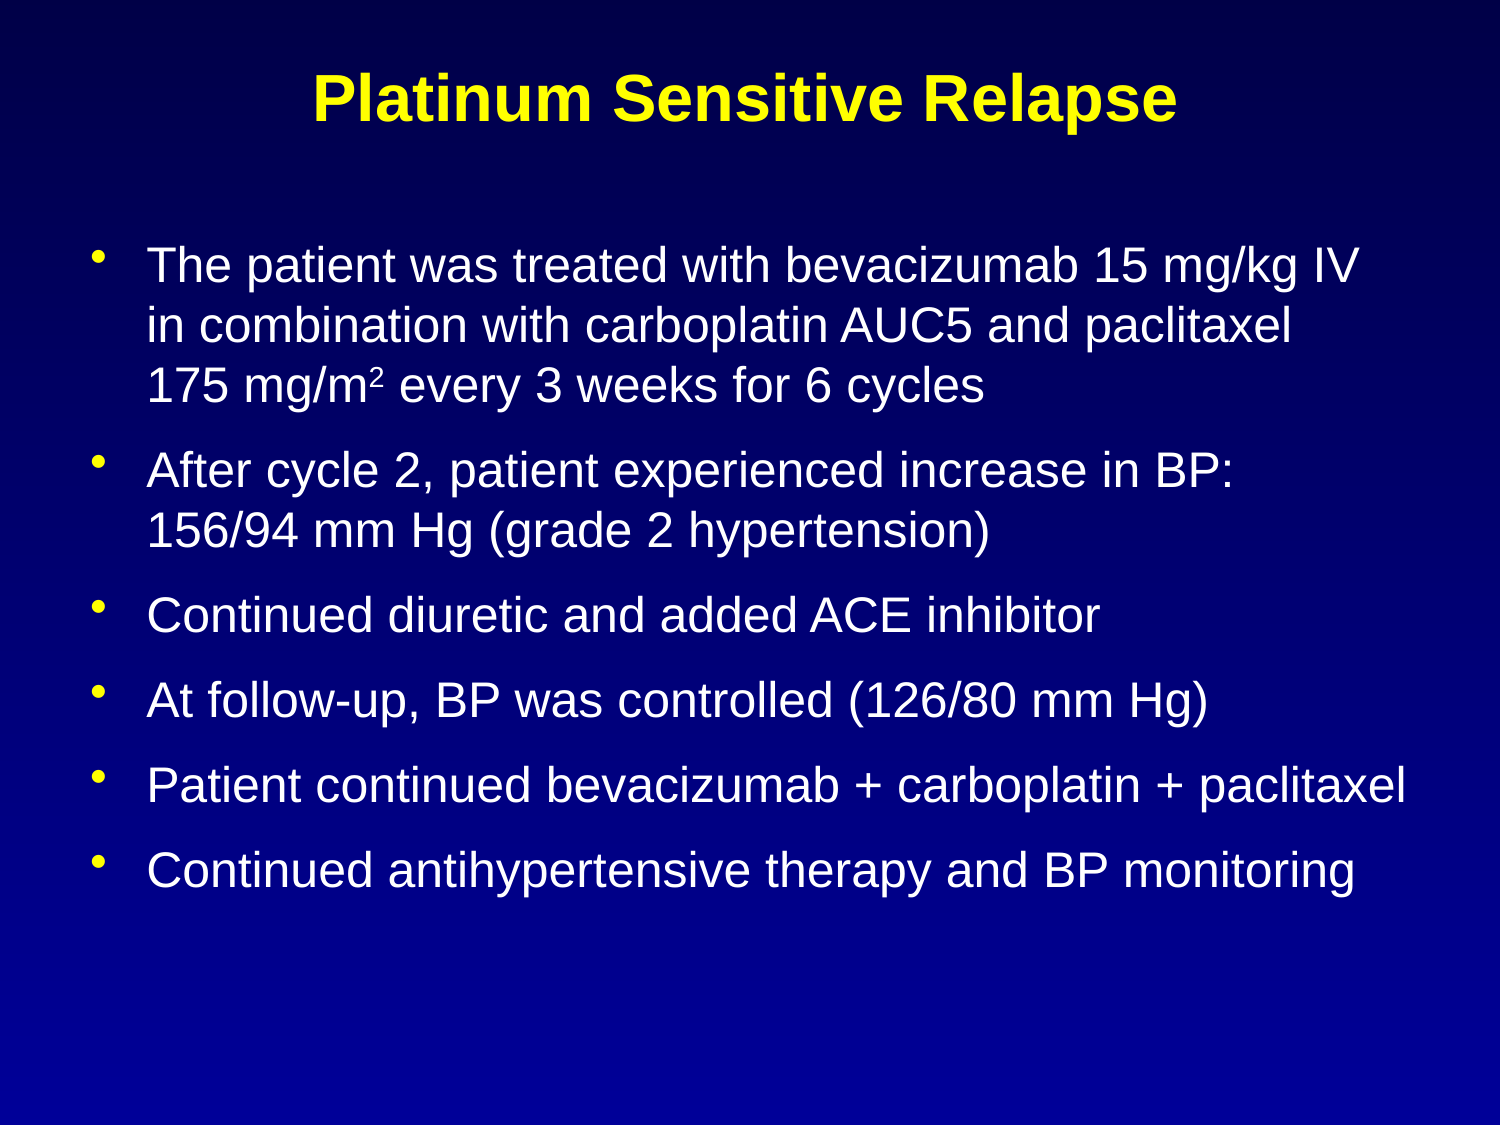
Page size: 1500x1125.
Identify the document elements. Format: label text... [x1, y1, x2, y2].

text_box Platinum Sensitive Relapse [9, 47, 1482, 194]
list The patient was treated with bevacizumab 15 mg/kg IV in combination with carboplatin AUC5 and paclitaxel 175 mg/m2 every 3 weeks for 6 cycles After cycle 2, patient experienced increase in BP: 156/94 mm Hg (grade 2 hypertension) Continued diuretic and added ACE inhibitor At follow-up, BP was controlled (126/80 mm Hg) Patient continued bevacizumab + carboplatin + paclitaxel Continued antihypertensive therapy and BP monitoring [75, 224, 1425, 968]
